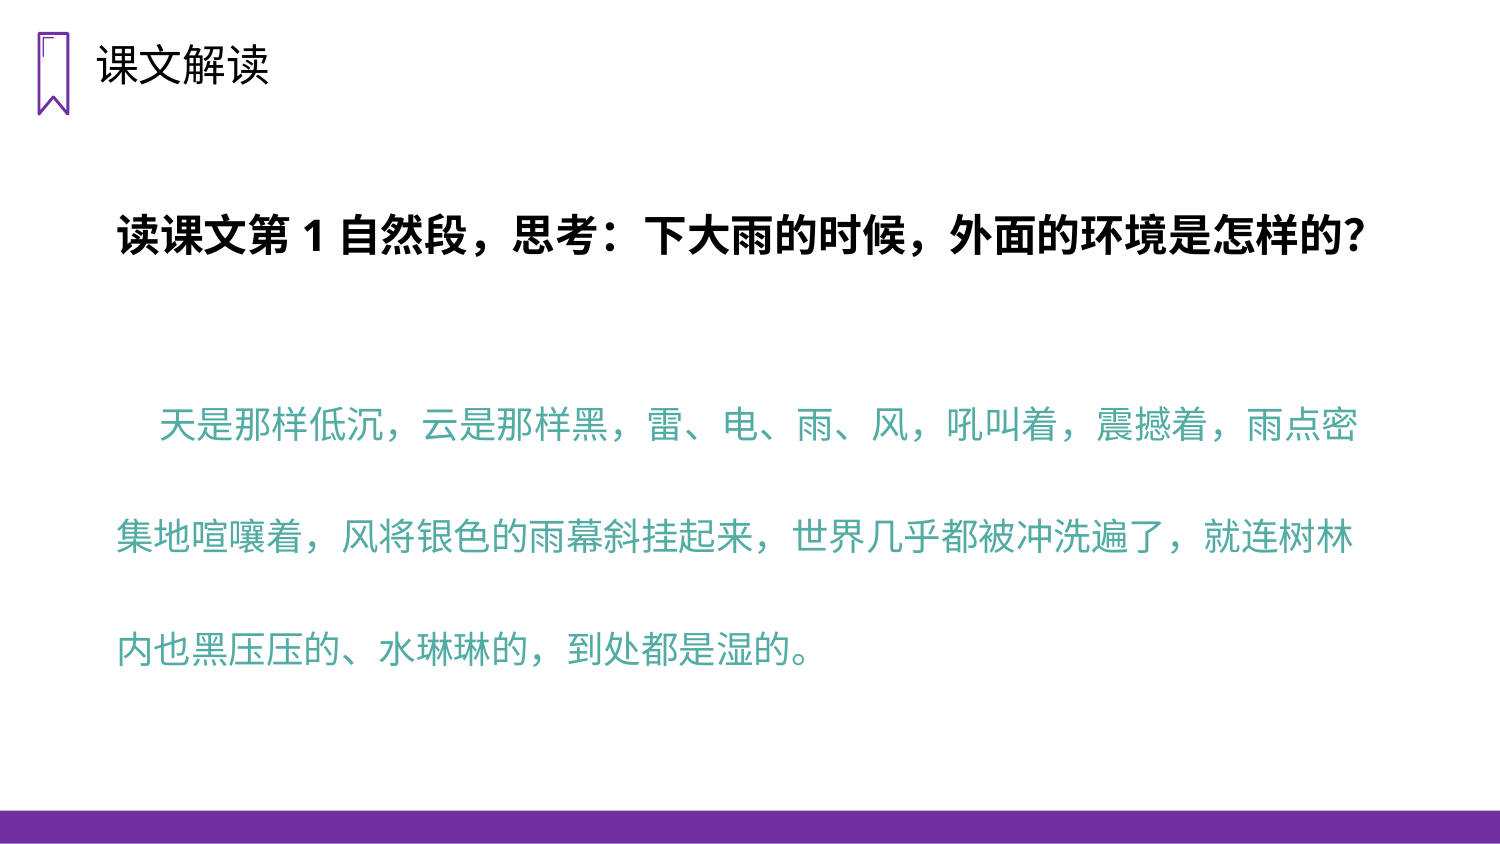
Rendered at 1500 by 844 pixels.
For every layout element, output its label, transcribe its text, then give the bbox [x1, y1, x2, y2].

text_box 课文解读 [83, 32, 282, 96]
text_box 天是那样低沉，云是那样黑，雷、电、雨、风，吼叫着，震撼着，雨点密集地喧嚷着，风将银色的雨幕斜挂起来，世界几乎都被冲洗遍了，就连树林内也黑压压的、水琳琳的，到处都是湿的。 [105, 327, 1385, 677]
text_box 读课文第1自然段，思考：下大雨的时候，外面的环境是怎样的？ [105, 186, 1414, 266]
